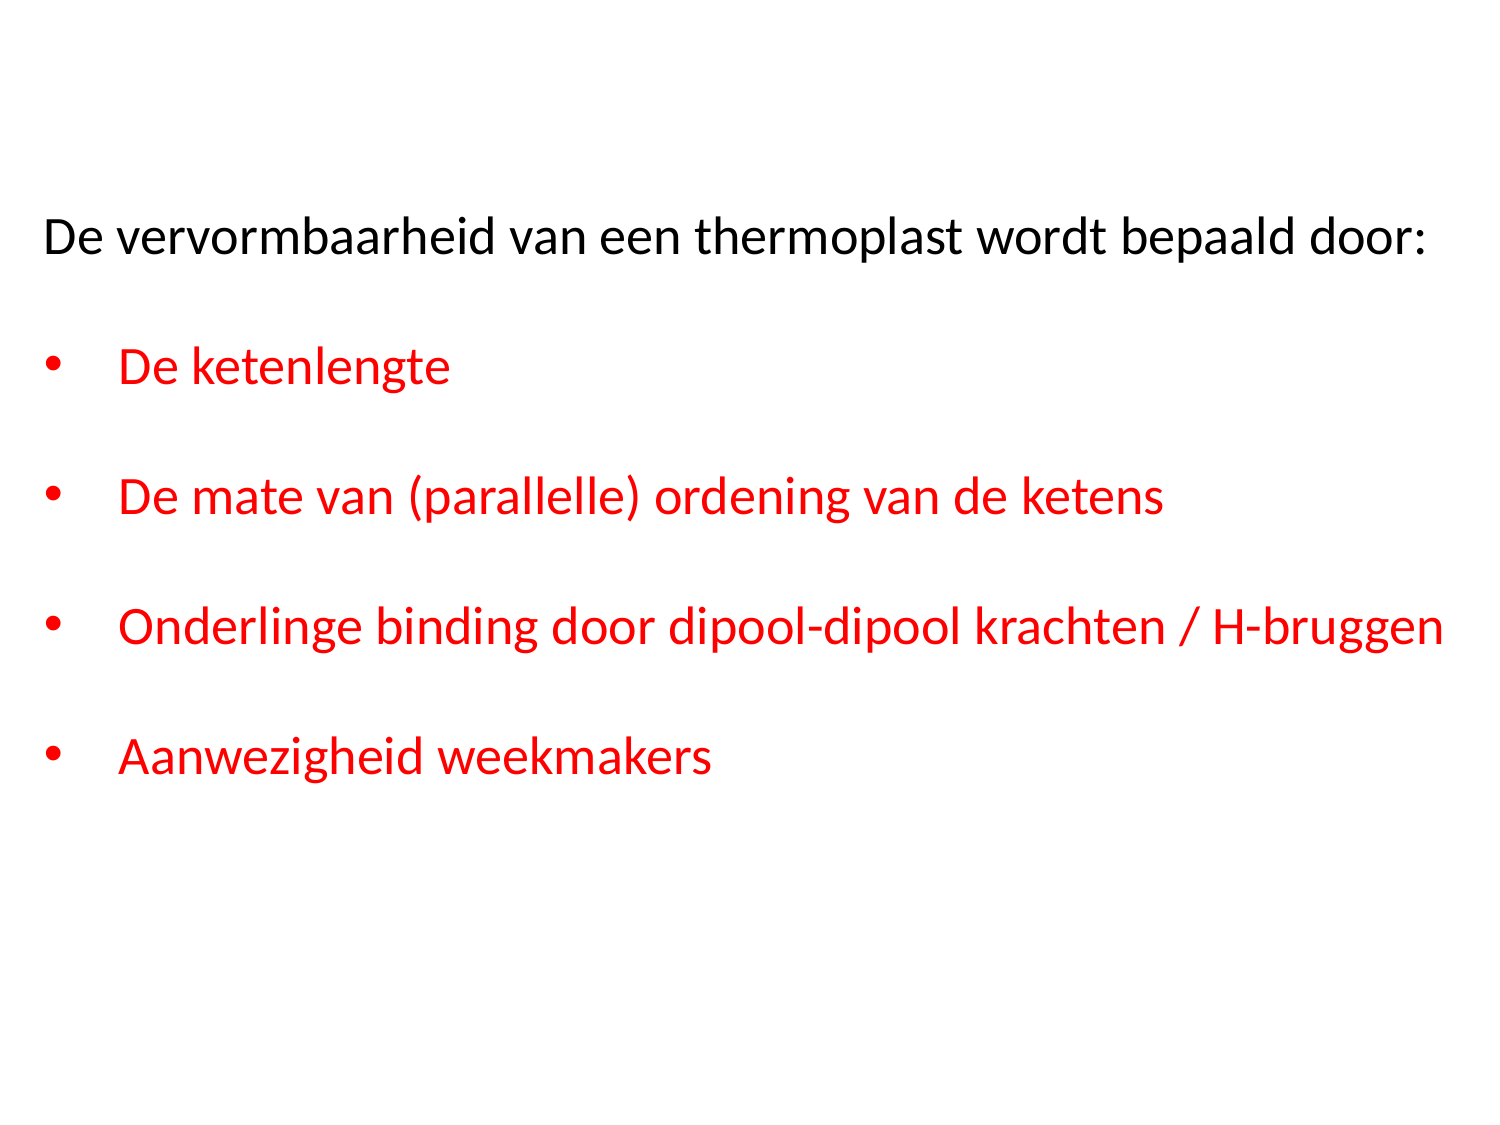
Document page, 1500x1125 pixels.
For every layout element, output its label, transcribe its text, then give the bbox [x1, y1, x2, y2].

text_box Polymeren Thermoplasten De vervormbaarheid van een thermoplast wordt bepaald door: De ketenlengte De mate van (parallelle) ordening van de ketens Onderlinge binding door dipool-dipool krachten / H-bruggen Aanwezigheid weekmakers [29, 33, 1500, 953]
